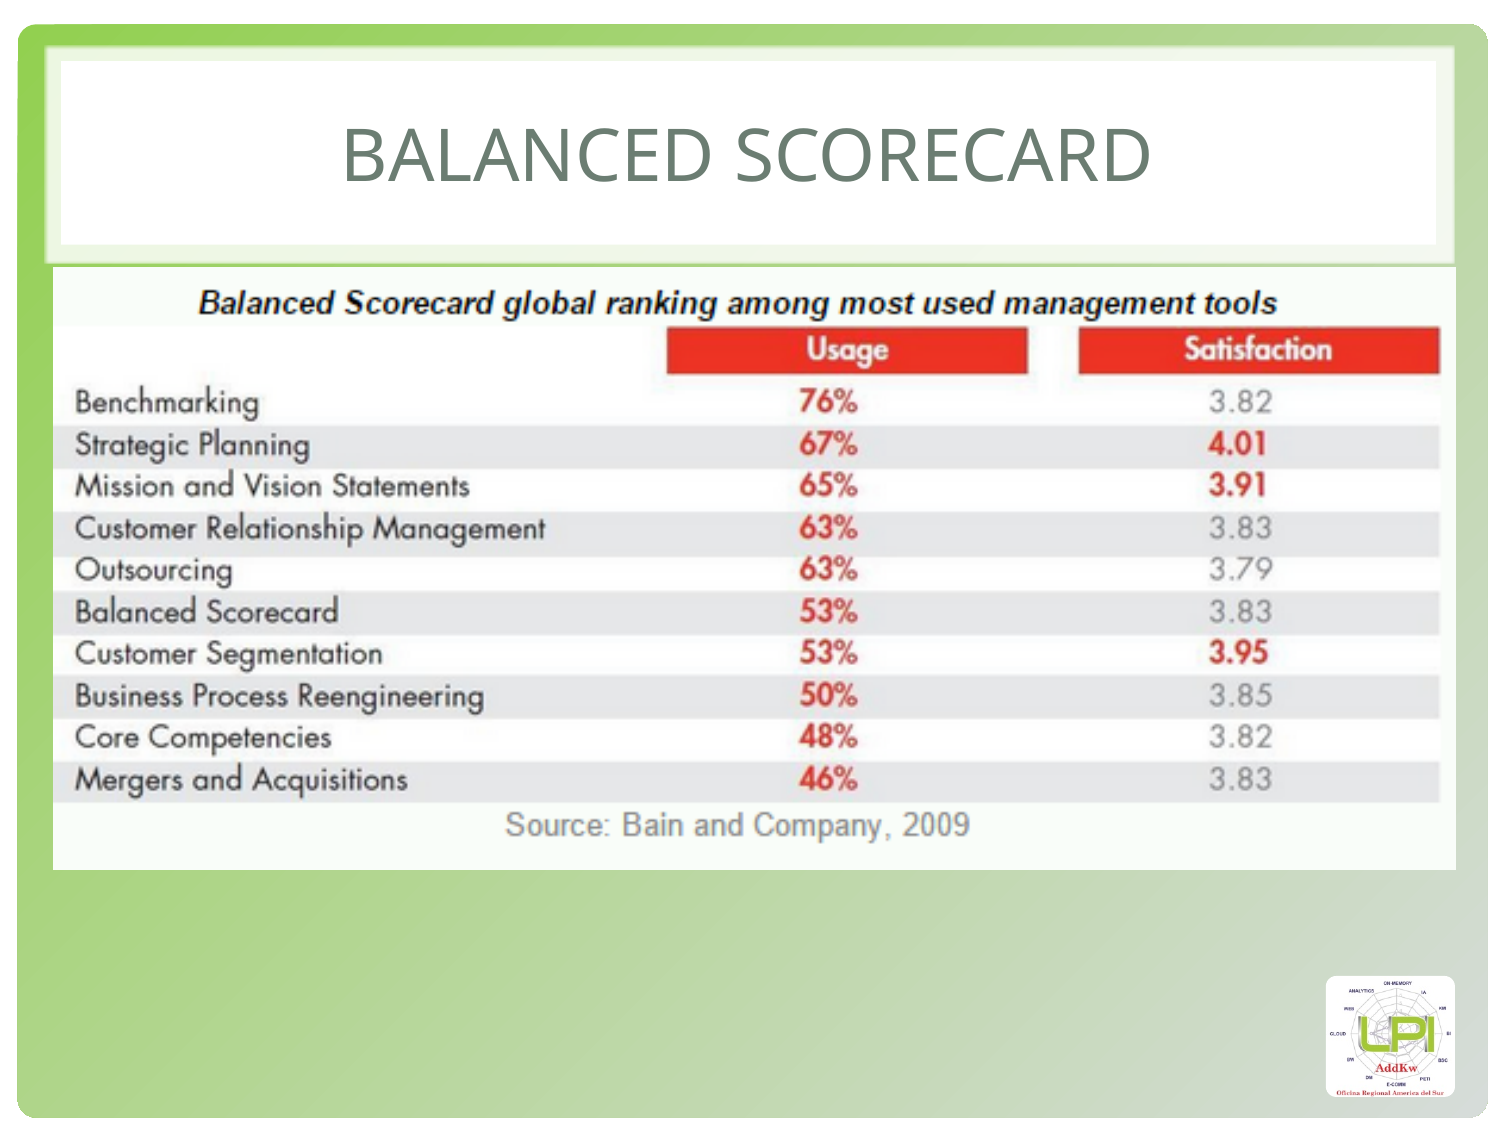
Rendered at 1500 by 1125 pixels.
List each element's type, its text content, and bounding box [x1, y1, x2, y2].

picture [52, 266, 1456, 870]
picture [1325, 975, 1455, 1097]
title Balanced Scorecard [69, 66, 1425, 238]
